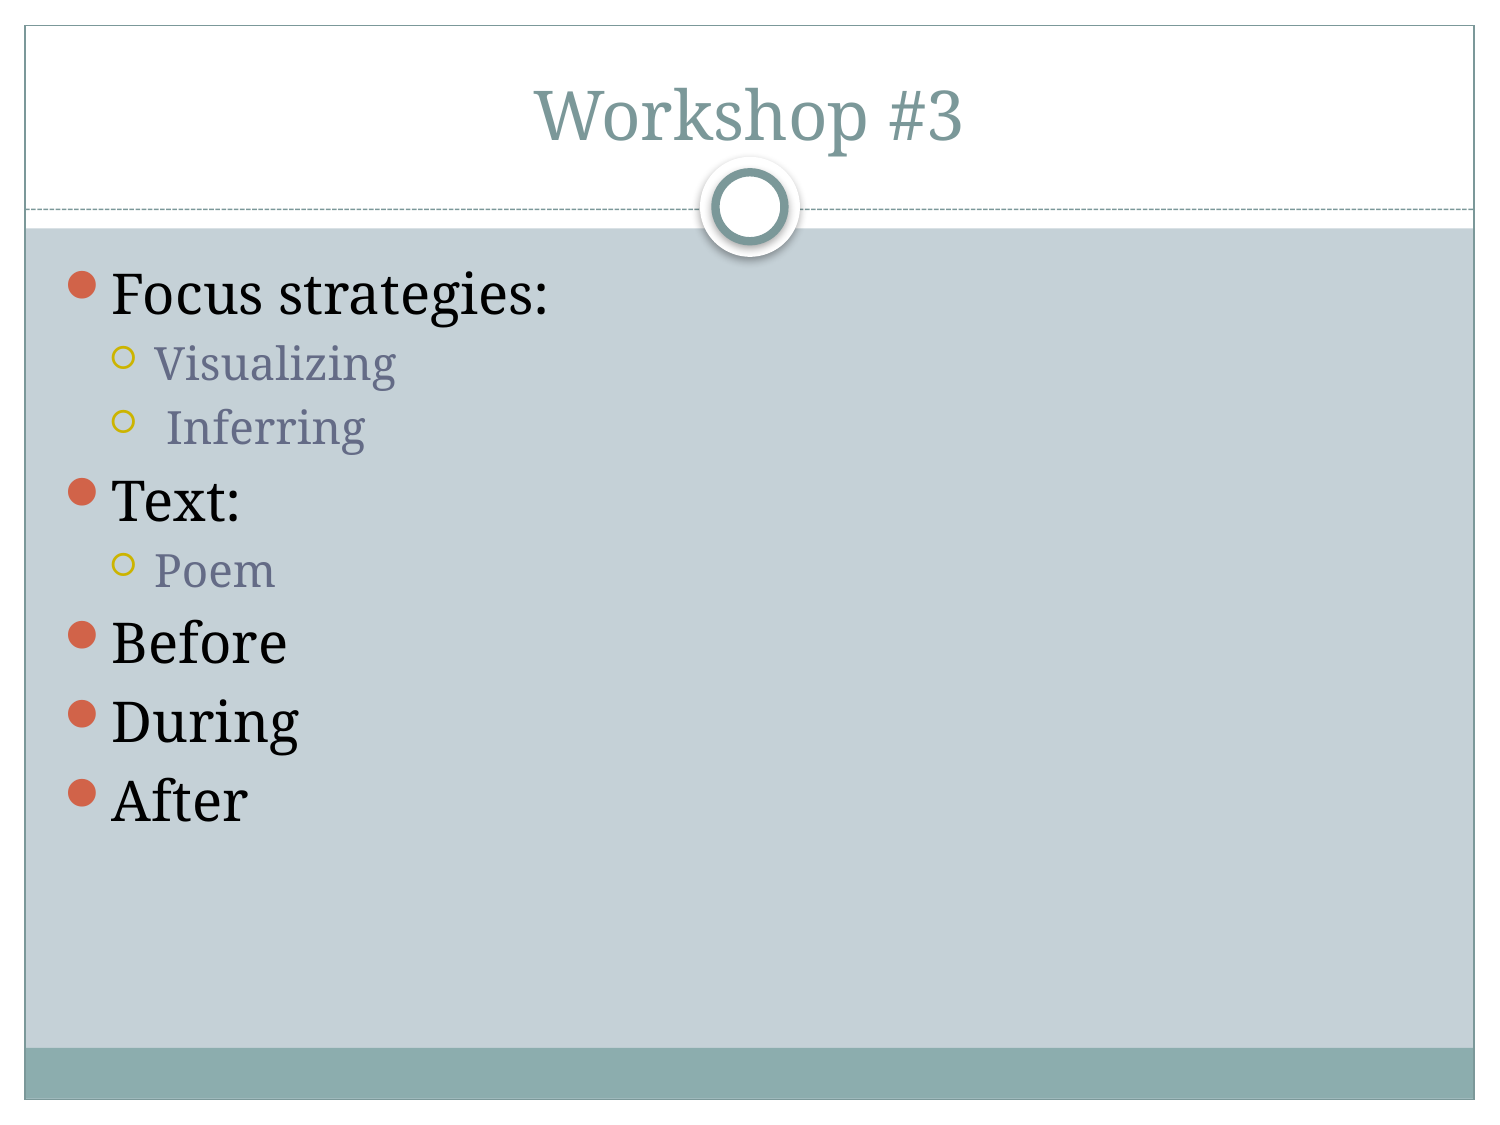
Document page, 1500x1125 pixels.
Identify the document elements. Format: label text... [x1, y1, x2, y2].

list Focus strategies: Visualizing Inferring Text: Poem Before During After [49, 250, 1445, 1001]
title Workshop #3 [49, 37, 1450, 162]
